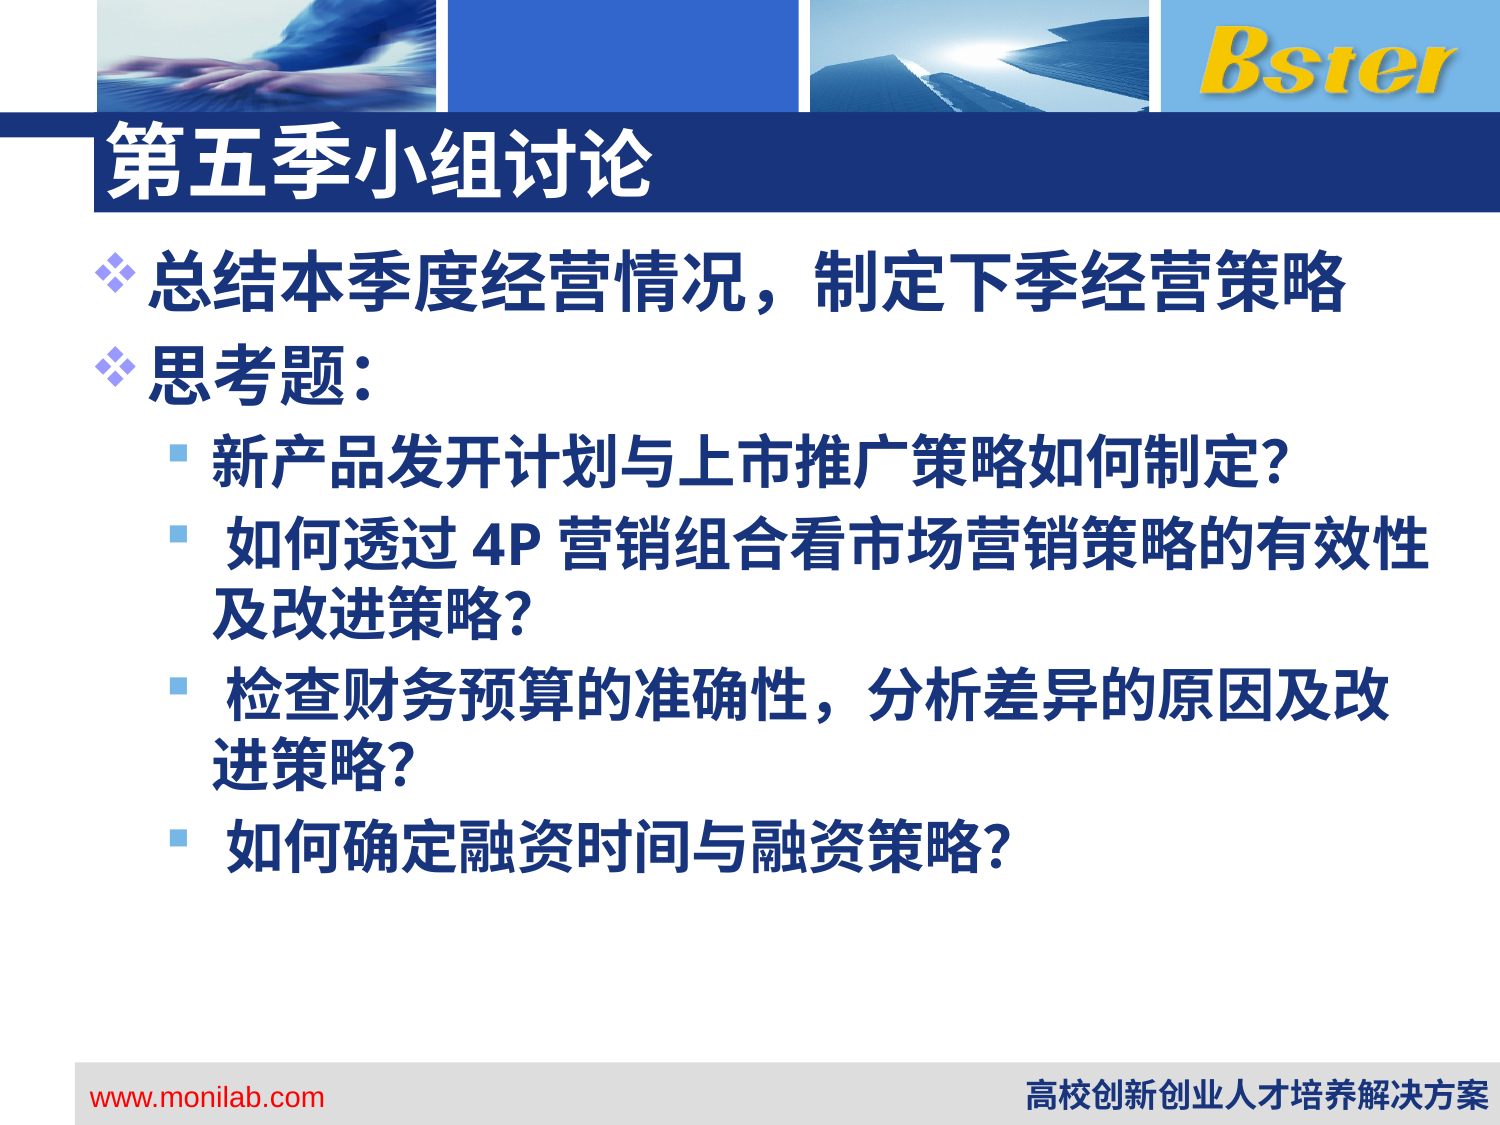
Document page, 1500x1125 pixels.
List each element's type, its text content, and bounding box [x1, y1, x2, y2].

picture [810, 0, 1150, 112]
title 第五季小组讨论 [88, 113, 1369, 206]
picture [97, 0, 437, 112]
list 总结本季度经营情况，制定下季经营策略 思考题： 新产品发开计划与上市推广策略如何制定？ 如何透过4P营销组合看市场营销策略的有效性及改进策略？ 检查财务预算的准确性，分析差异的原因及改进策略？ 如何确定融资时间与融资策略？ [74, 232, 1454, 1034]
picture [1199, 26, 1458, 94]
